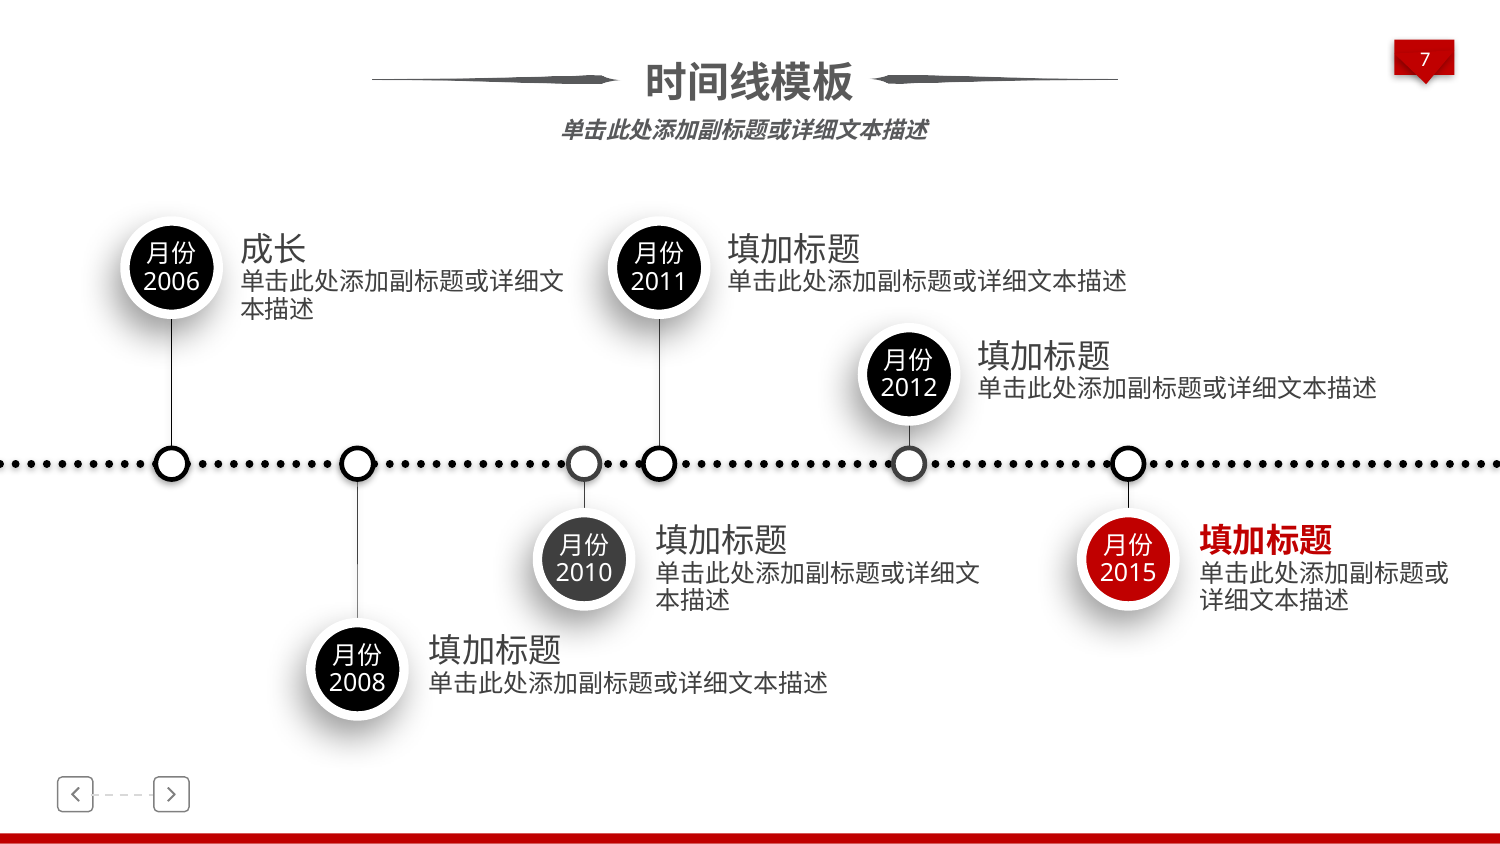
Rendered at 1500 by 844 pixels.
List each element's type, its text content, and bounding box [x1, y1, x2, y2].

text_box 月份 2011 [611, 220, 707, 316]
text_box 月份 2012 [861, 326, 957, 422]
text_box 填加标题 单击此处添加副标题或详细文本描述 [712, 233, 1145, 303]
text_box 填加标题 单击此处添加副标题或详细文本描述 [1185, 524, 1479, 622]
text_box 月份 2010 [536, 512, 632, 607]
text_box [340, 447, 374, 463]
text_box [1111, 447, 1145, 463]
text_box 月份 2006 [124, 220, 220, 316]
text_box [645, 473, 673, 481]
picture [371, 74, 623, 84]
text_box [567, 447, 601, 463]
text_box 成长 单击此处添加副标题或详细文本描述 [225, 233, 603, 331]
text_box 填加标题 单击此处添加副标题或详细文本描述 [640, 524, 1019, 622]
text_box [343, 473, 372, 481]
text_box [155, 447, 189, 463]
picture [867, 74, 1119, 84]
text_box [642, 447, 676, 463]
text_box 填加标题 单击此处添加副标题或详细文本描述 [414, 634, 852, 705]
text_box 填加标题 单击此处添加副标题或详细文本描述 [962, 339, 1395, 410]
text_box 时间线模板 [584, 55, 916, 106]
text_box [570, 473, 598, 481]
text_box [1114, 473, 1142, 481]
text_box 月份 2008 [309, 622, 405, 717]
text_box 月份 2015 [1080, 512, 1176, 607]
text_box [157, 473, 186, 481]
text_box [895, 473, 923, 481]
text_box [892, 447, 926, 463]
text_box 单击此处添加副标题或详细文本描述 [545, 108, 943, 151]
